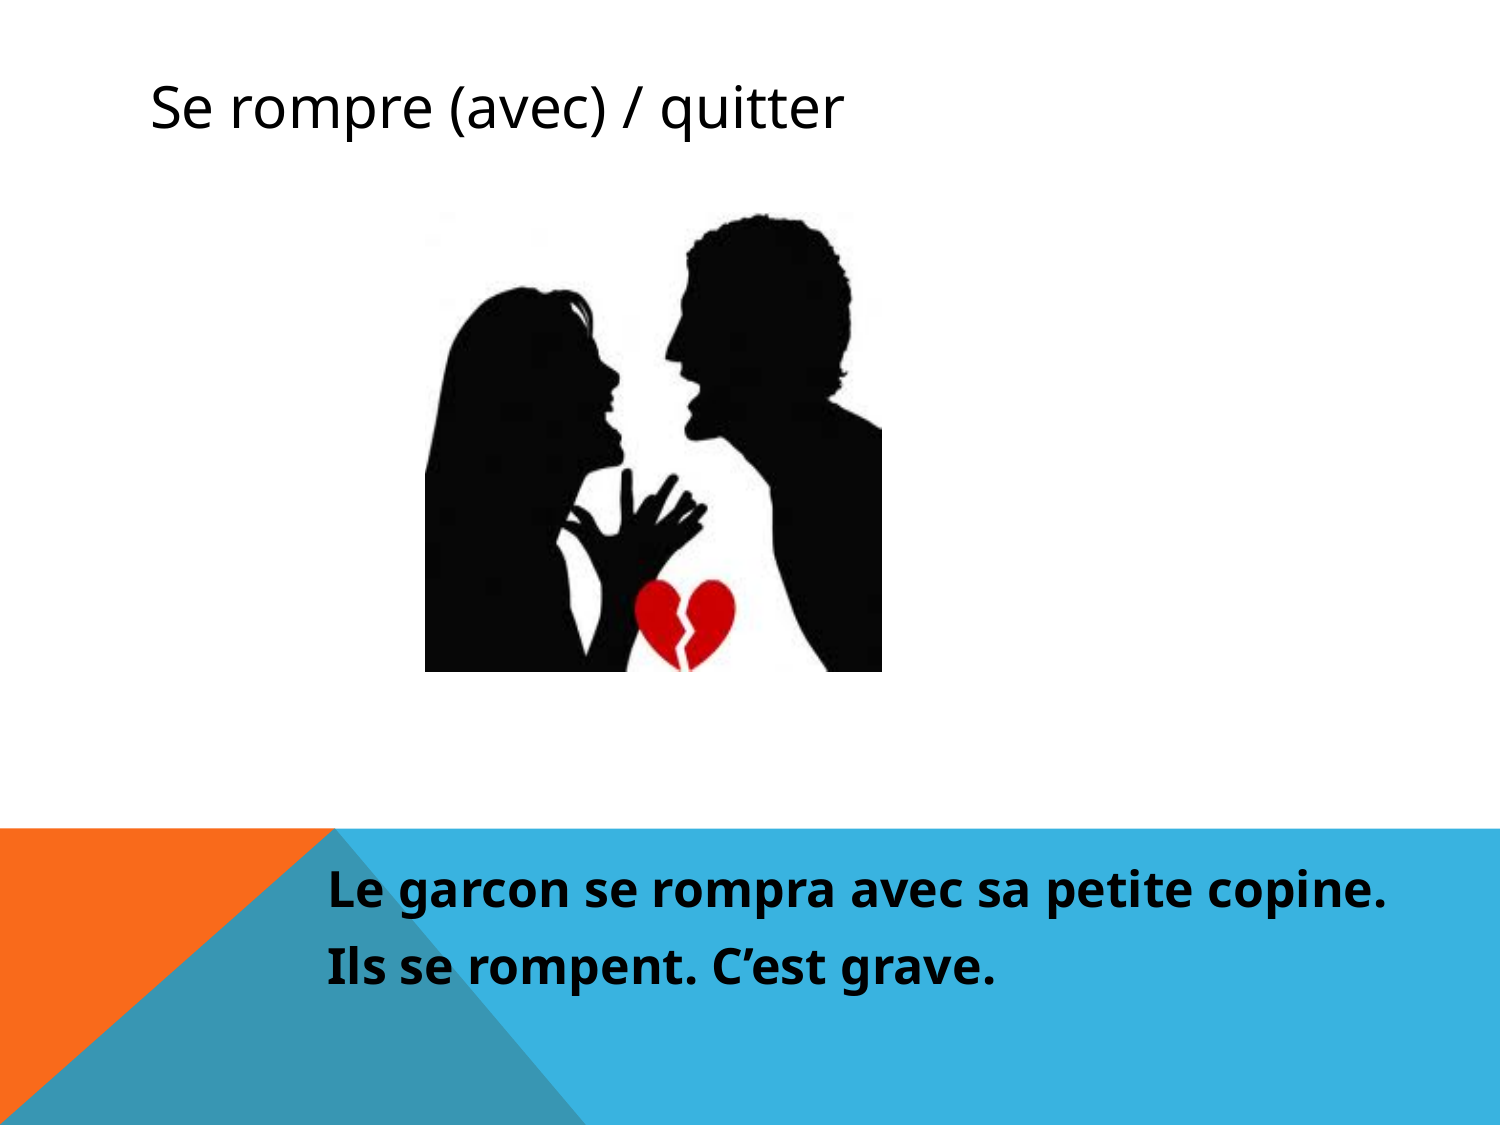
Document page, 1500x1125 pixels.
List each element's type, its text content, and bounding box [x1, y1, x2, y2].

title Se rompre (avec) / quitter [135, 60, 1369, 150]
picture [424, 212, 882, 673]
list Le garcon se rompra avec sa petite copine. Ils se rompent. C’est grave. [312, 849, 1450, 1125]
